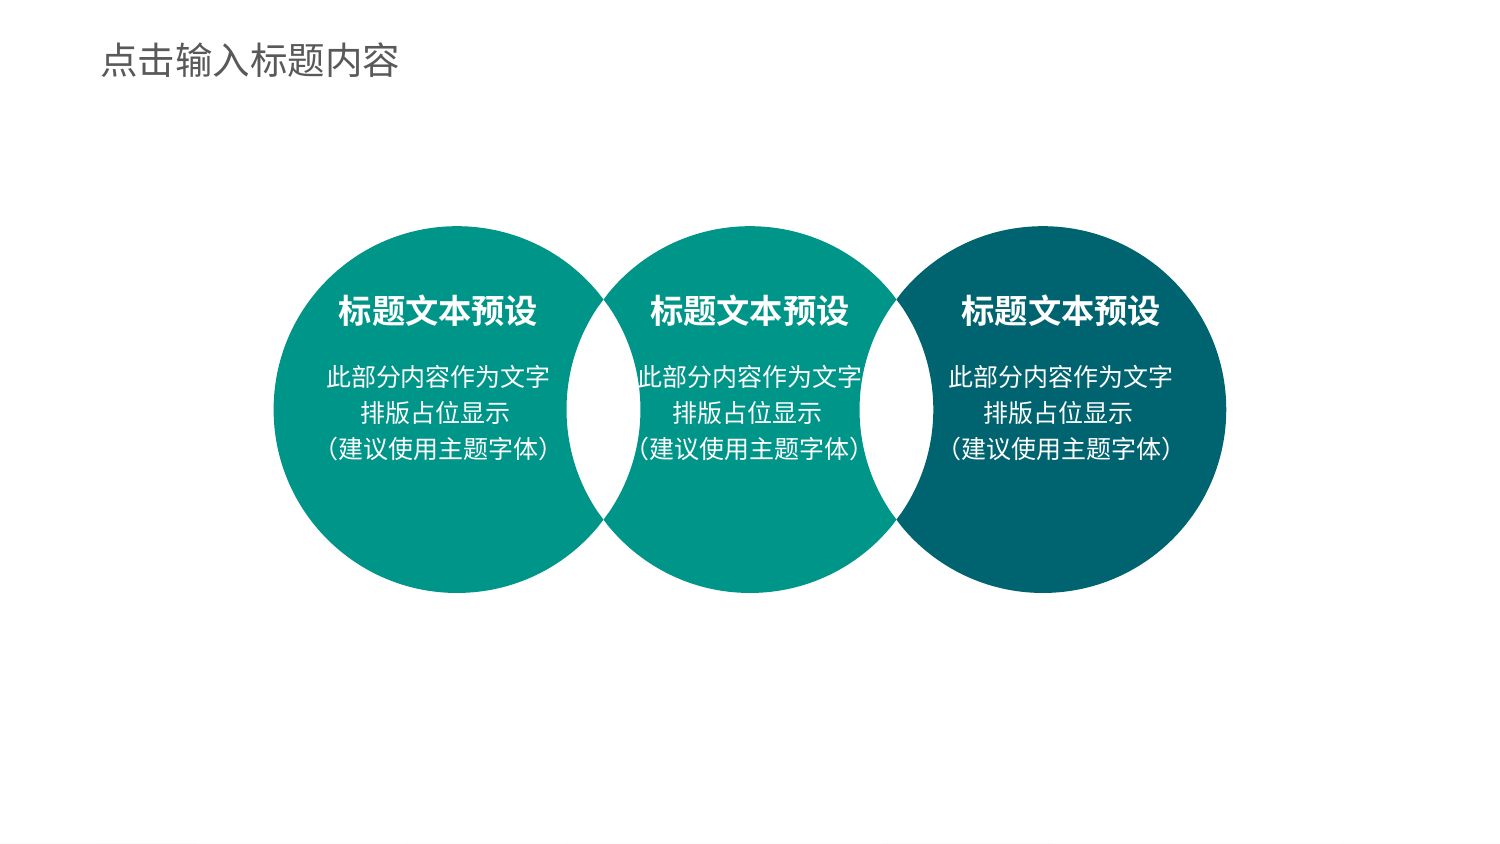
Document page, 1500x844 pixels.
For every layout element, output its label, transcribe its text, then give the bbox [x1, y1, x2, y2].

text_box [273, 225, 1227, 594]
text_box 点击输入标题内容 [100, 28, 450, 91]
